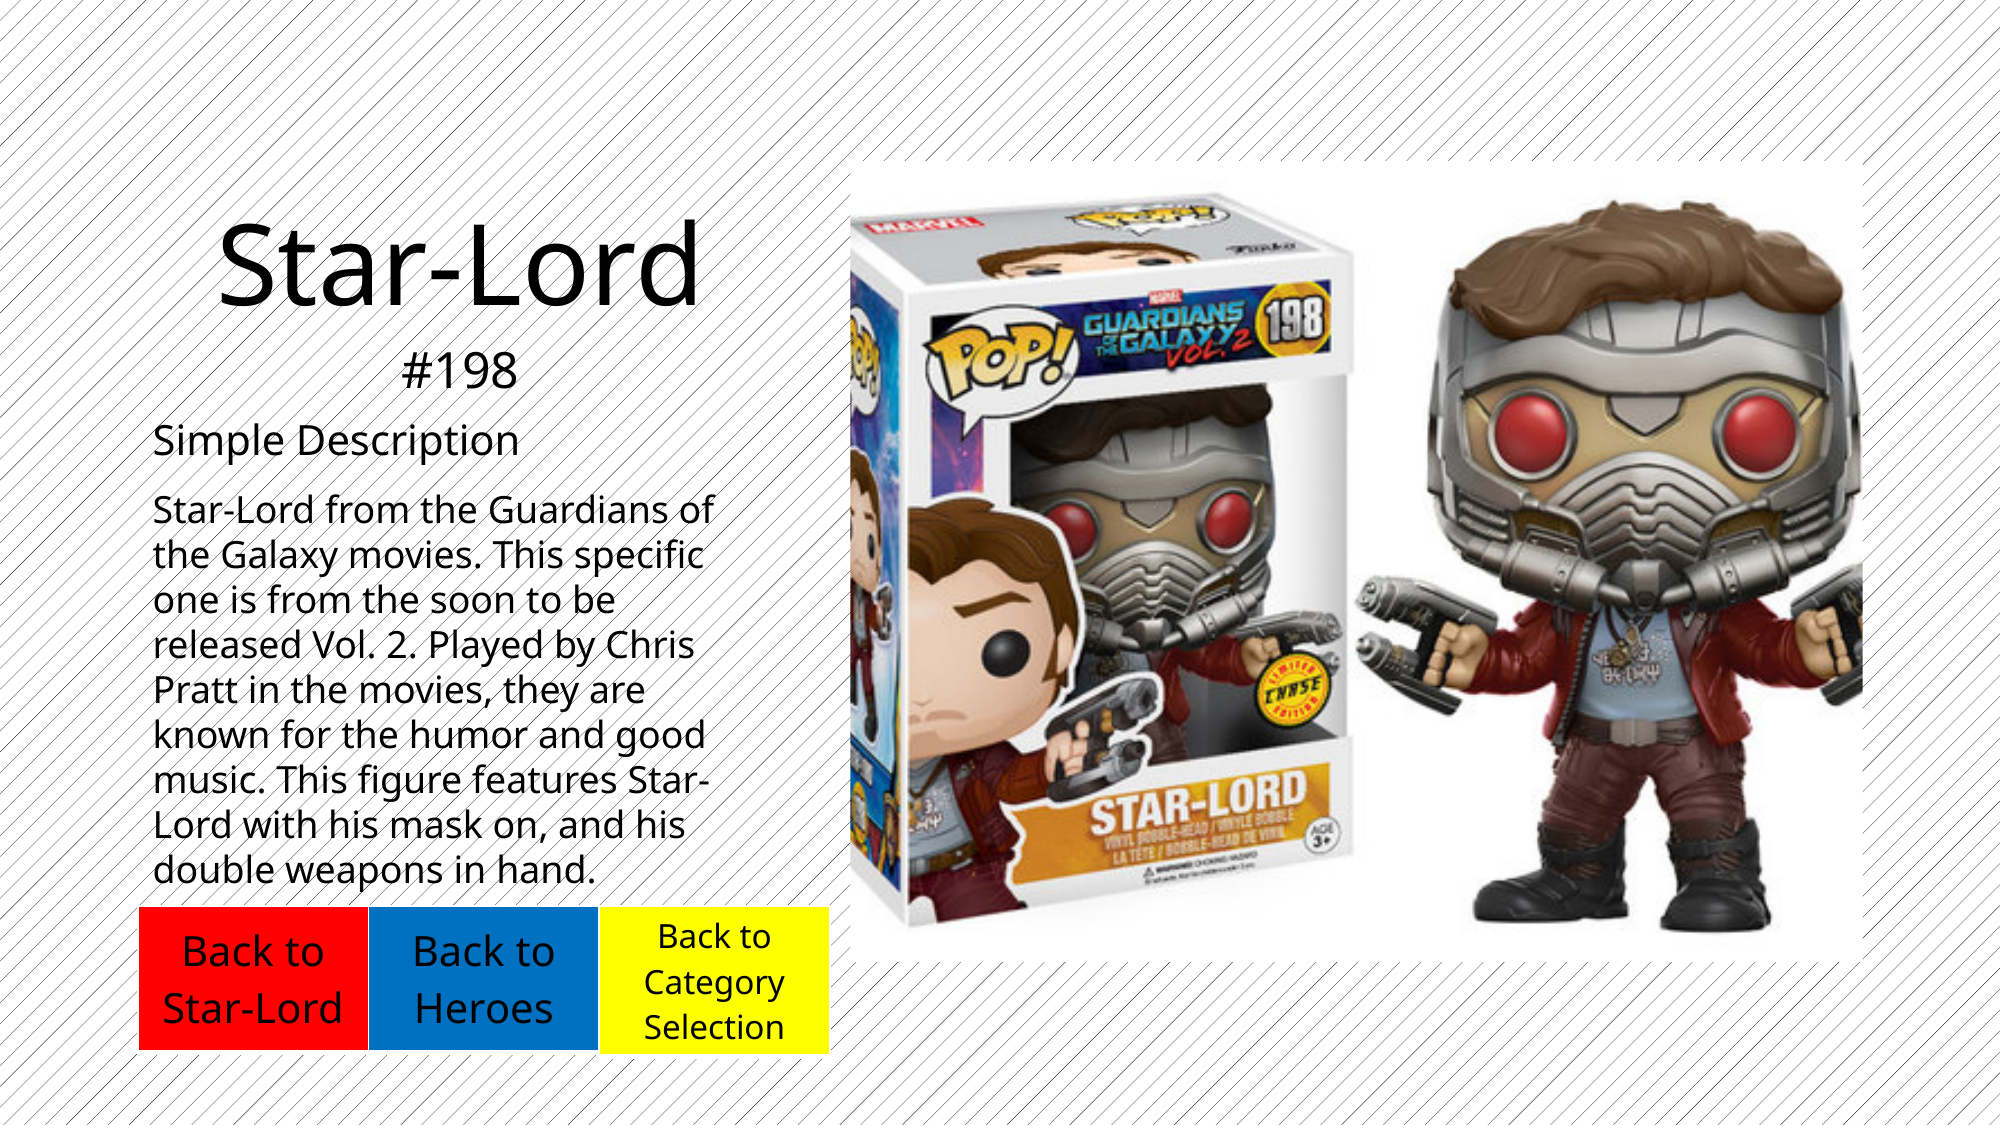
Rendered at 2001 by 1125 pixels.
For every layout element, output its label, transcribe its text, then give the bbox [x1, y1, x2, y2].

title Star-Lord [137, 75, 783, 337]
list #198 Simple Description Star-Lord from the Guardians of the Galaxy movies. This specific one is from the soon to be released Vol. 2. Played by Chris Pratt in the movies, they are known for the humor and good music. This figure features Star-Lord with his mask on, and his double weapons in hand. [137, 337, 783, 905]
picture [137, 905, 830, 1053]
picture [850, 161, 1863, 962]
